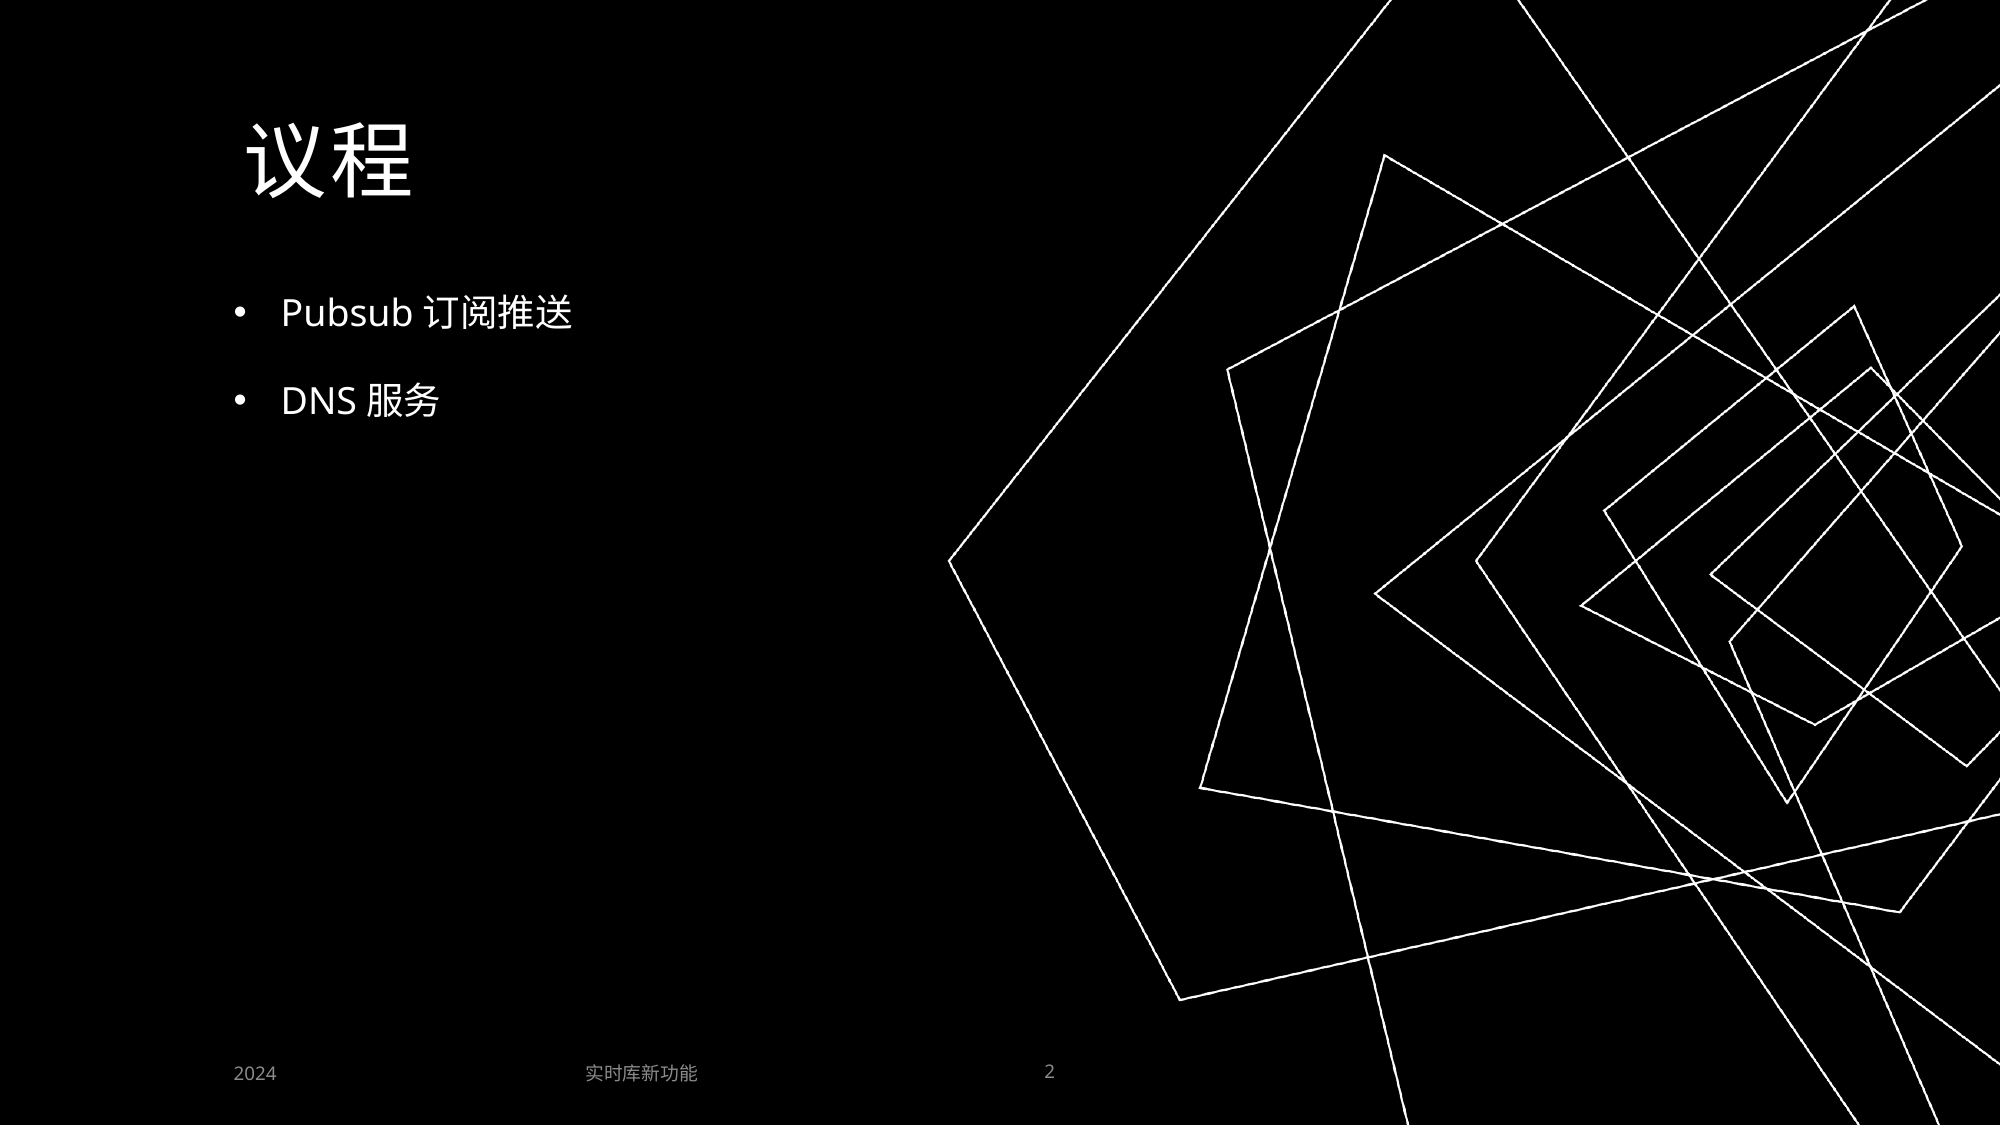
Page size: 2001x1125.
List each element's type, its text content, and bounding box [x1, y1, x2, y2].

footer 实时库新功能 [437, 1042, 846, 1103]
picture [900, 0, 2000, 1125]
title 议程 [228, 50, 704, 217]
slide_number 2 [908, 1042, 1071, 1103]
list Pubsub订阅推送 DNS服务 [218, 259, 926, 1018]
slide_number 2024 [218, 1042, 381, 1103]
